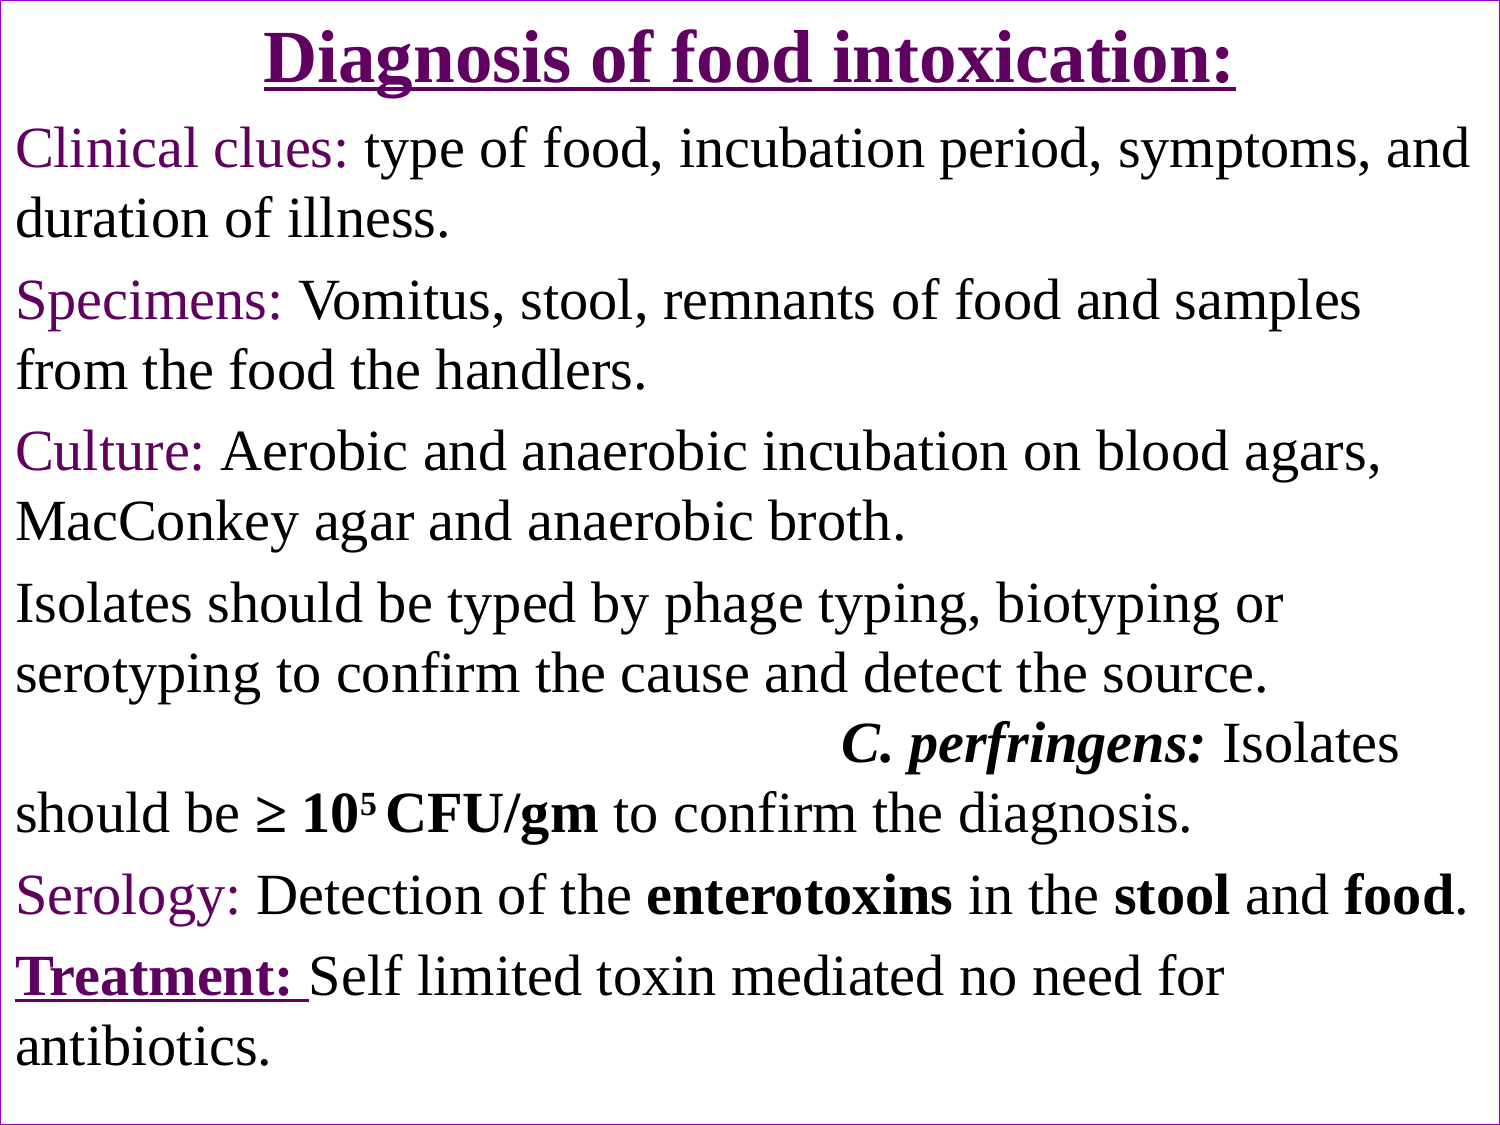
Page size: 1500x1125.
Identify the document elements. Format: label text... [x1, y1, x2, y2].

subtitle Diagnosis of food intoxication: Clinical clues: type of food, incubation period, symptoms, and duration of illness. Specimens: Vomitus, stool, remnants of food and samples from the food the handlers. Culture: Aerobic and anaerobic incubation on blood agars, MacConkey agar and anaerobic broth. Isolates should be typed by phage typing, biotyping or serotyping to confirm the cause and detect the source. C. perfringens: Isolates should be ≥ 105 CFU/gm to confirm the diagnosis. Serology: Detection of the enterotoxins in the stool and food. Treatment: Self limited toxin mediated no need for antibiotics. [0, 0, 1500, 1125]
